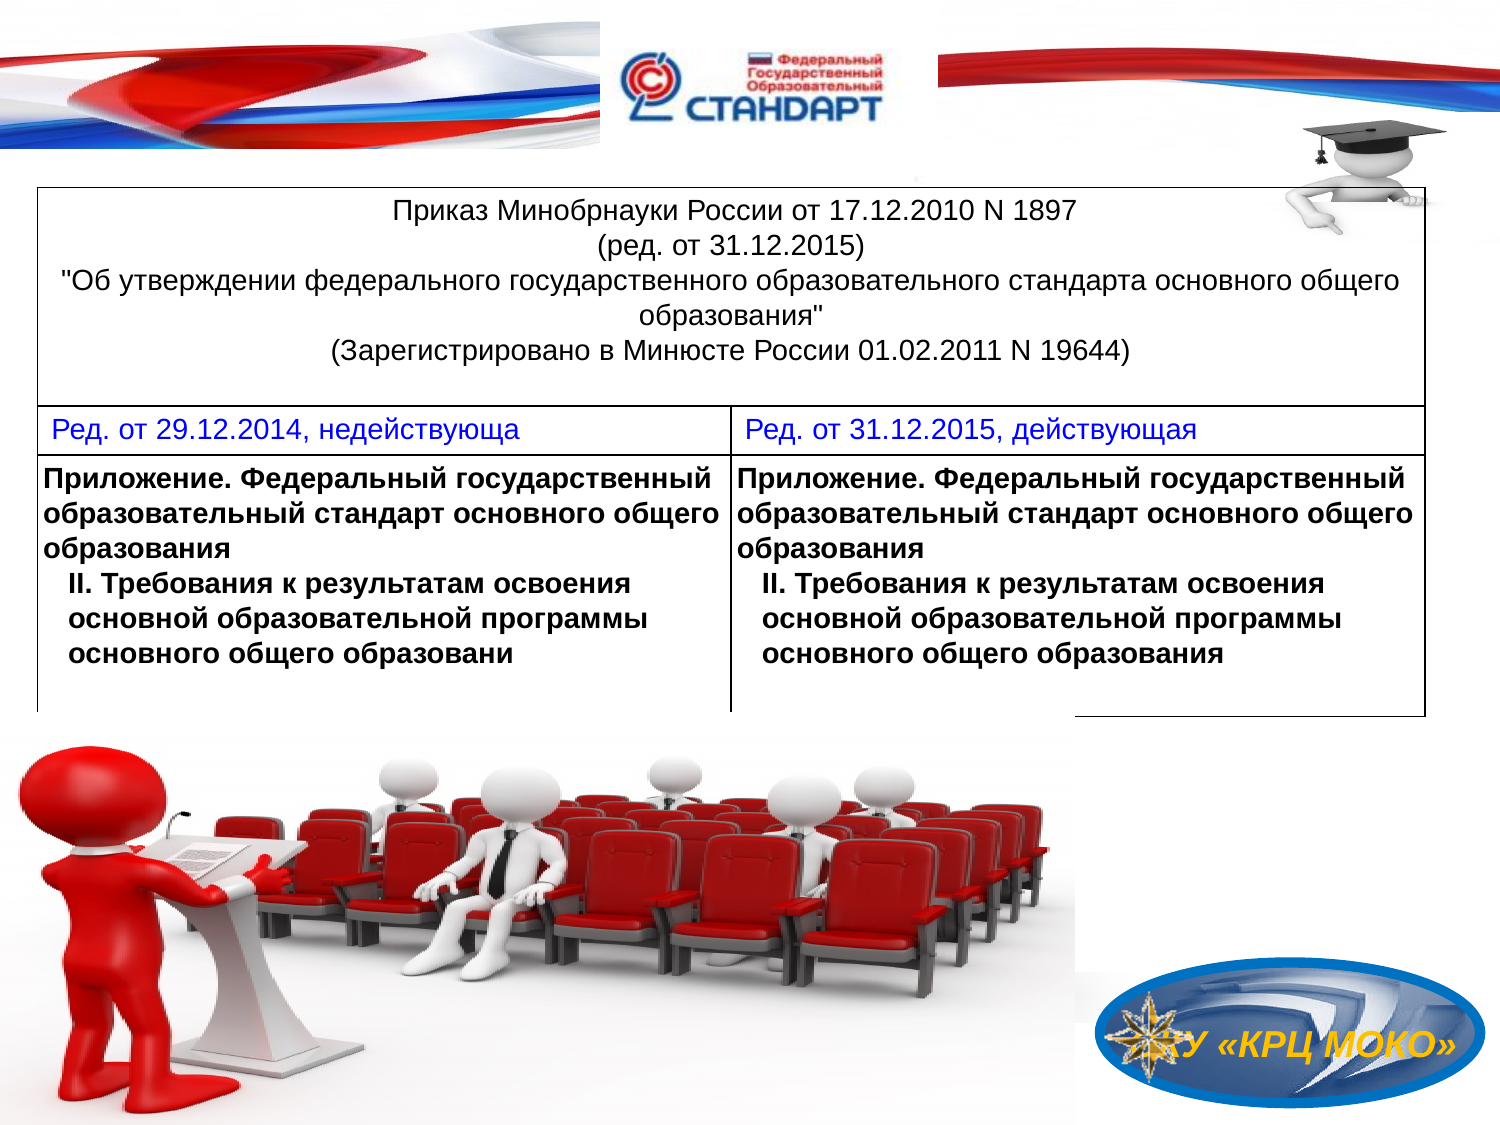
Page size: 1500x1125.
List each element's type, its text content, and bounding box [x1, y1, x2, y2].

picture [0, 712, 1076, 1125]
table_cell Ред. от 31.12.2015, действующая [732, 407, 1424, 454]
table_cell Приложение. Федеральный государственный образовательный стандарт основного общего образования II. Требования к результатам освоения основной образовательной программы основного общего образования [732, 456, 1424, 716]
picture [1099, 962, 1481, 1104]
table_cell Ред. от 29.12.2014, недействующа [38, 407, 730, 454]
picture [0, 0, 1500, 244]
table_cell Приложение. Федеральный государственный образовательный стандарт основного общего образования II. Требования к результатам освоения основной образовательной программы основного общего образовани [38, 456, 730, 712]
table_header Приказ Минобрнауки России от 17.12.2010 N 1897 (ред. от 31.12.2015) "Об утверждении федерального государственного образовательного стандарта основного общего образования" (Зарегистрировано в Минюсте России 01.02.2011 N 19644) [38, 188, 1424, 405]
